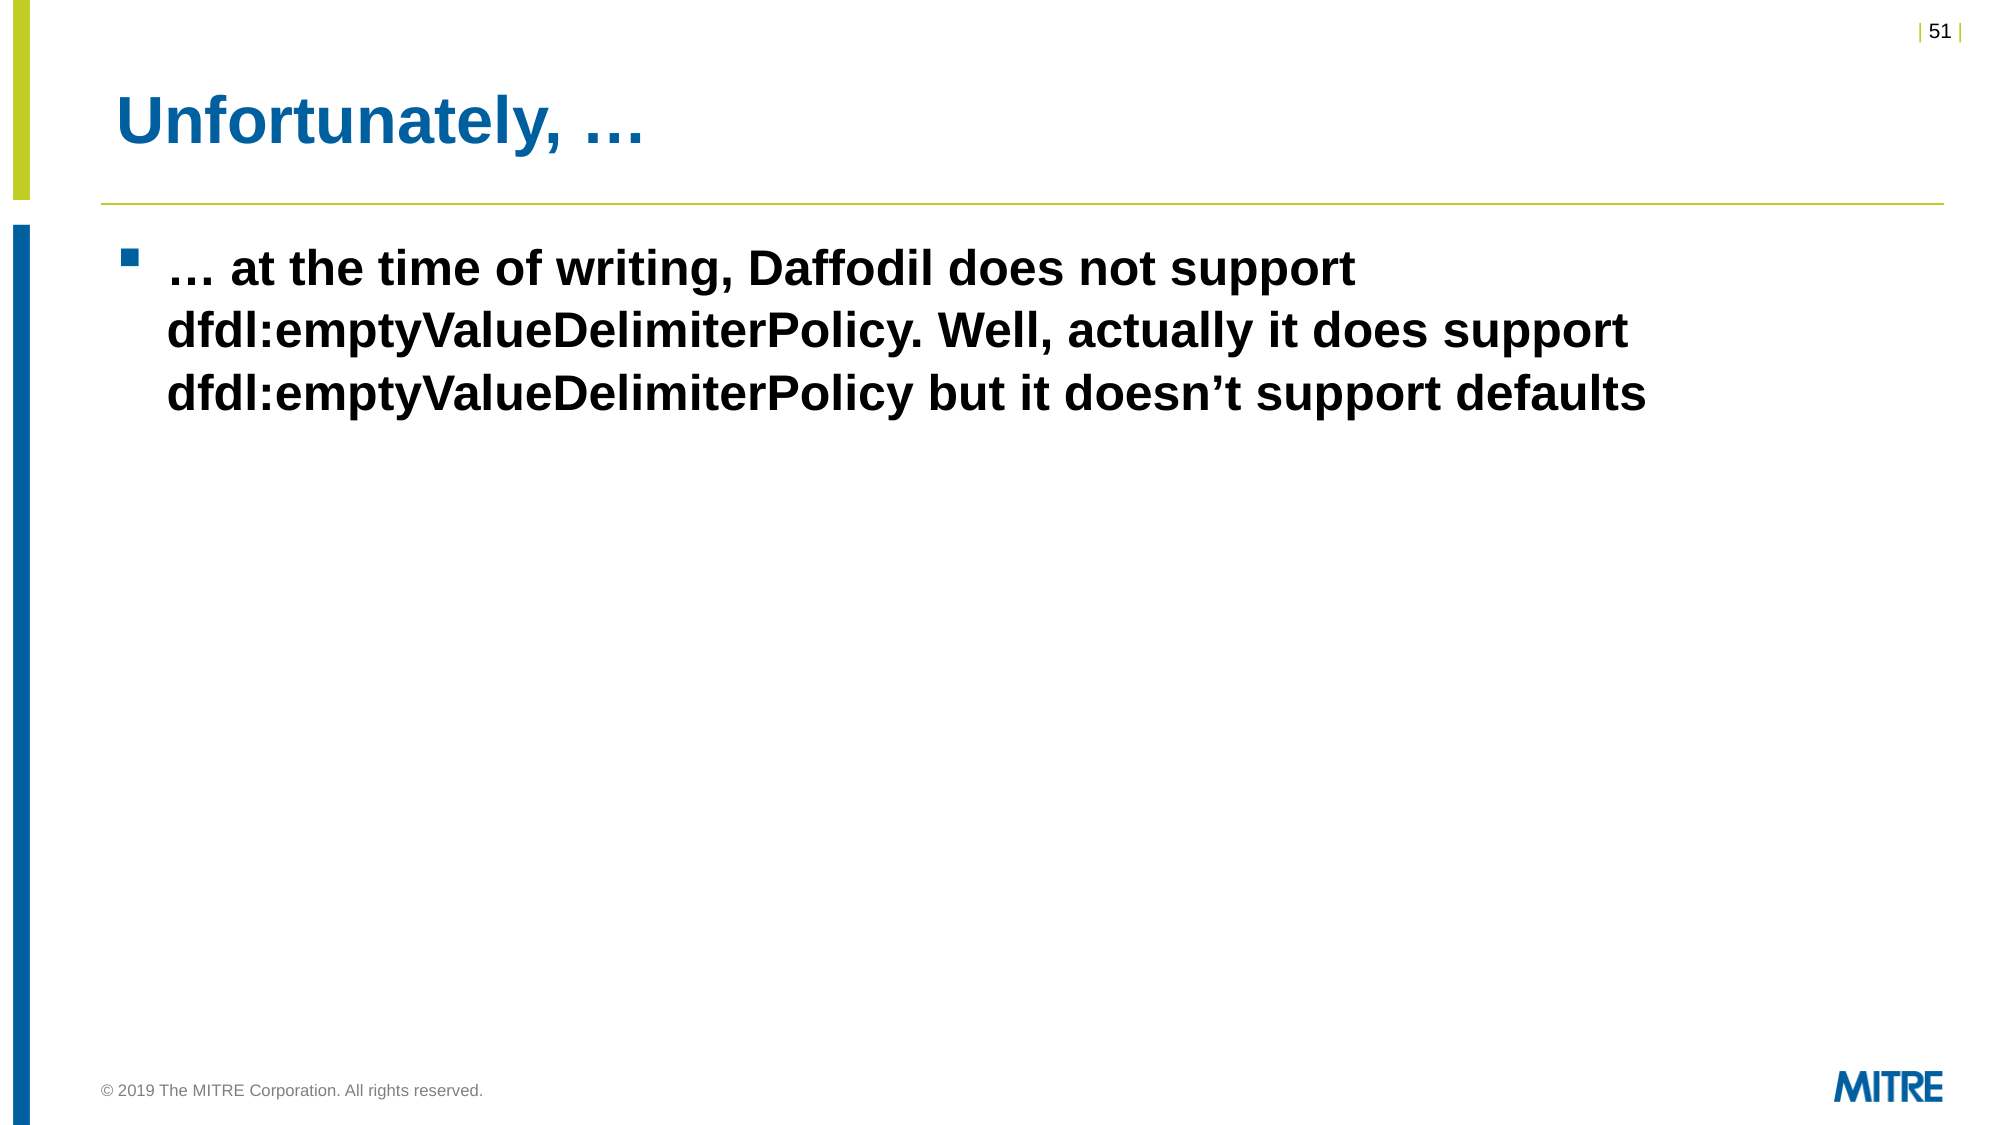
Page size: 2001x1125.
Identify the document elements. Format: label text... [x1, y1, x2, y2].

picture [1834, 1068, 1945, 1109]
title Unfortunately, … [101, 60, 1945, 184]
footer © 2019 The MITRE Corporation. All rights reserved. [101, 1069, 1338, 1110]
list … at the time of writing, Daffodil does not support dfdl:emptyValueDelimiterPolicy. Well, actually it does support dfdl:emptyValueDelimiterPolicy but it doesn’t support defaults [101, 224, 1945, 1012]
